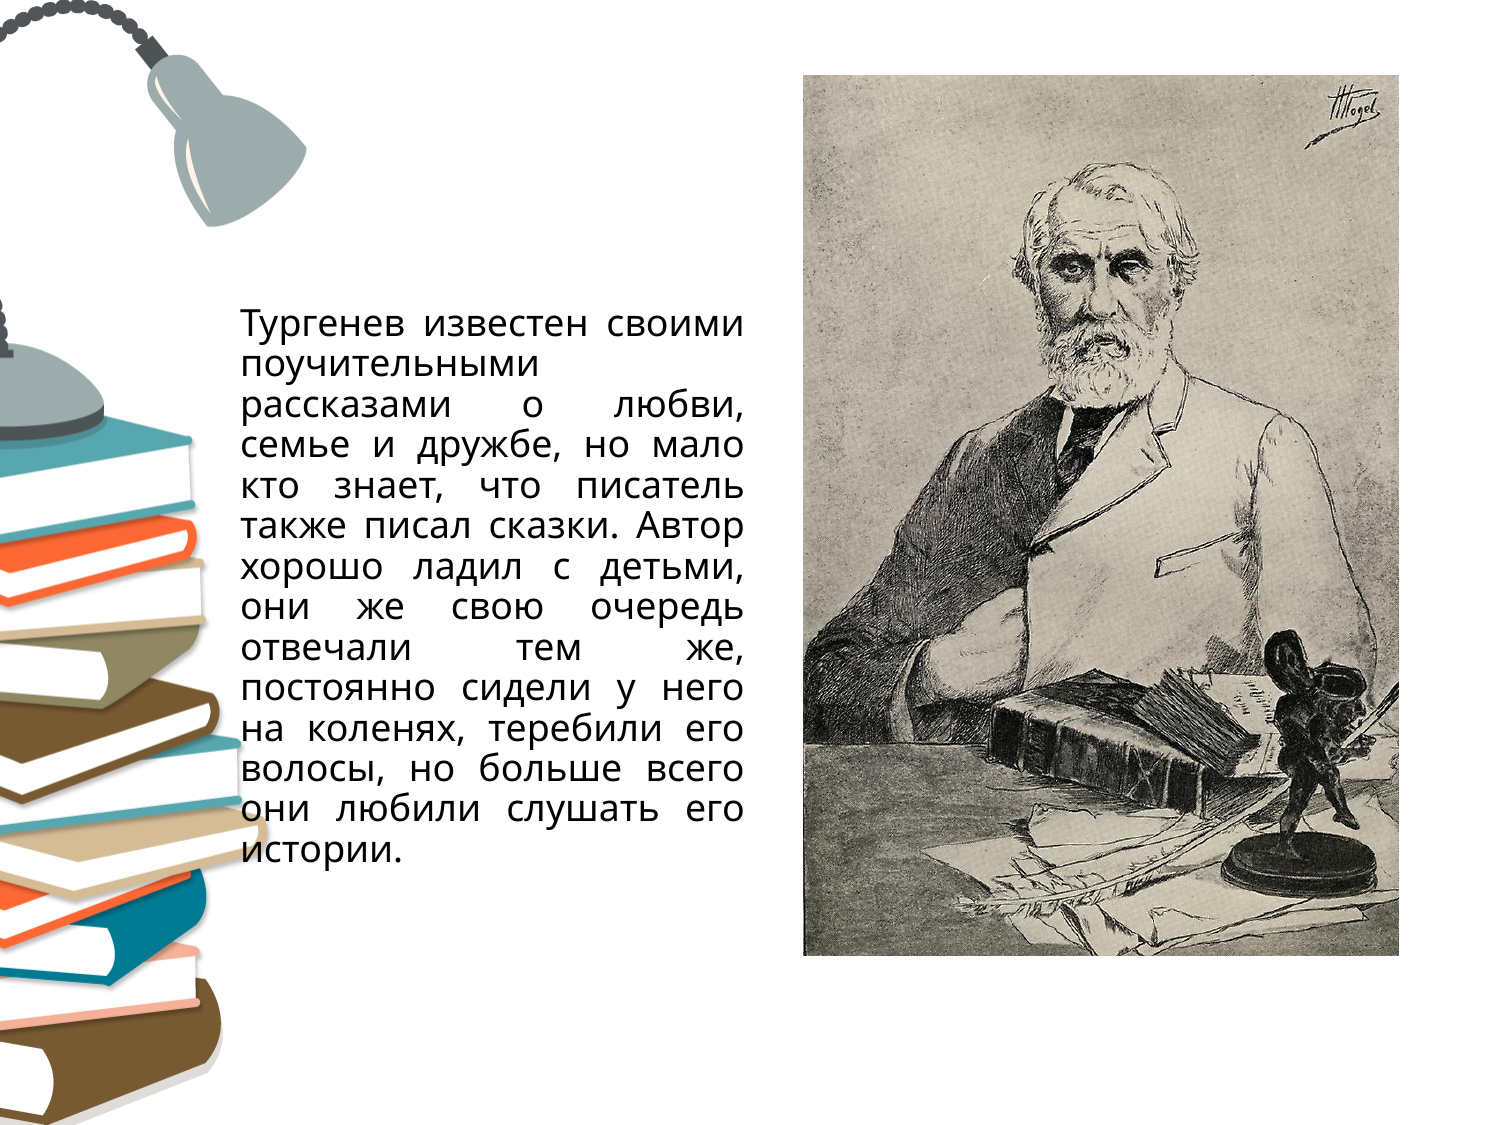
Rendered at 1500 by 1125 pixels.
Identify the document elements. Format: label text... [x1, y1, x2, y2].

list Тургенев известен своими поучительными рассказами о любви, семье и дружбе, но мало кто знает, что писатель также писал сказки. Автор хорошо ладил с детьми, они же свою очередь отвечали тем же, постоянно сидели у него на коленях, теребили его волосы, но больше всего они любили слушать его истории. [225, 296, 761, 926]
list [803, 75, 1399, 957]
picture [0, 0, 1500, 1125]
